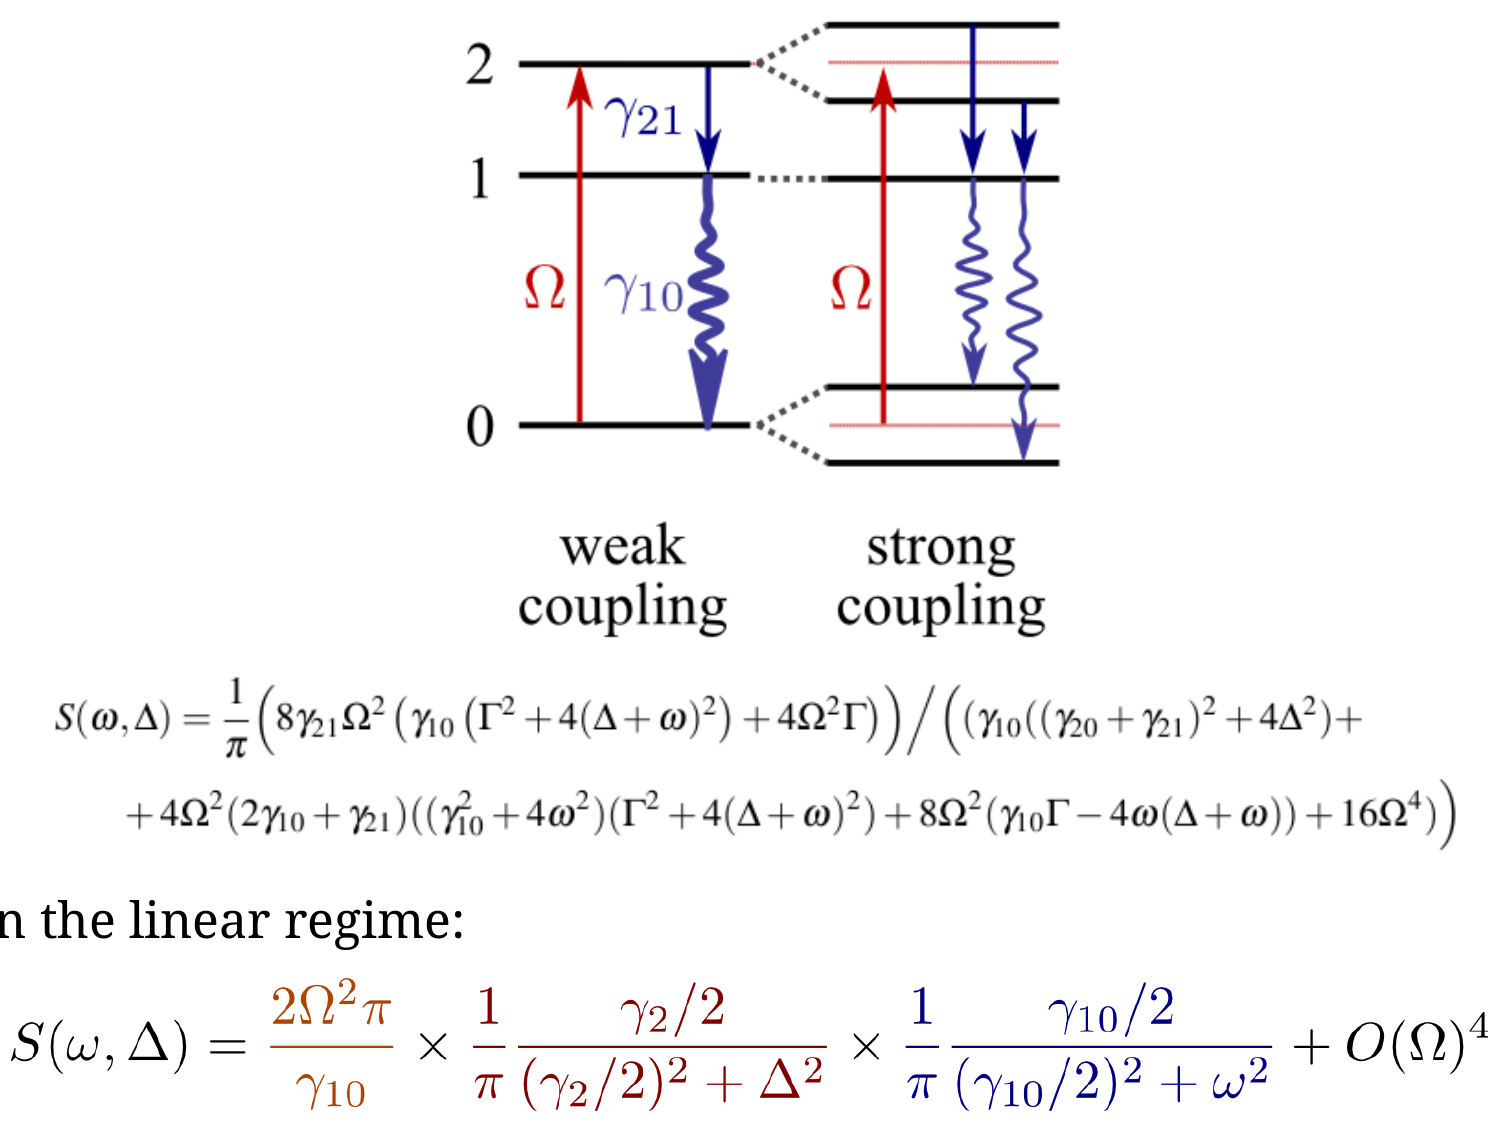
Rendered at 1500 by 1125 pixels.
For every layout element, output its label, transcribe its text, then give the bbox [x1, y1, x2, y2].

text_box In the linear regime: [0, 880, 481, 956]
picture [11, 978, 1488, 1111]
picture [22, 0, 1477, 878]
